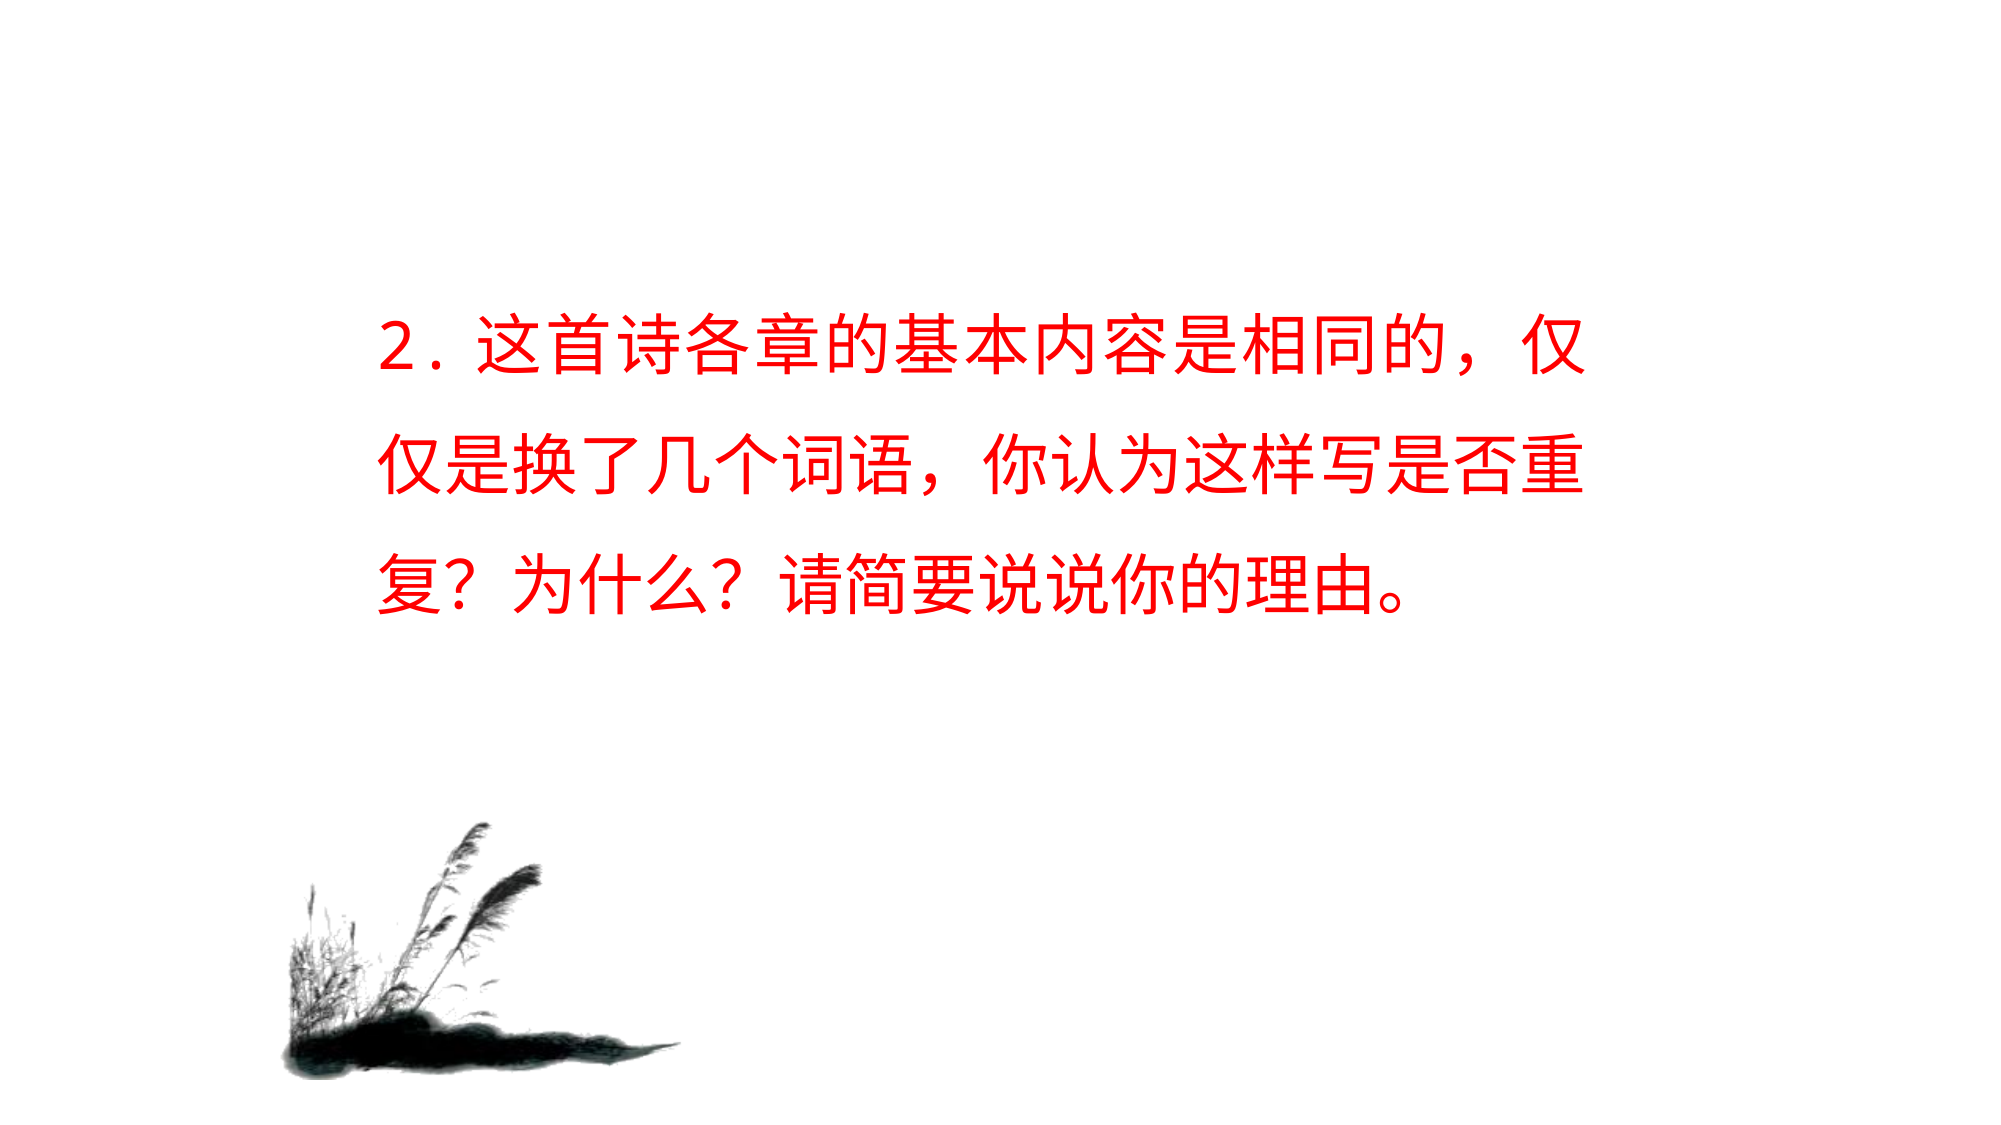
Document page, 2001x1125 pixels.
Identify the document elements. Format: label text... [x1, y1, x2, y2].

text_box 2.这首诗各章的基本内容是相同的，仅仅是换了几个词语，你认为这样写是否重复？为什么？请简要说说你的理由。 [362, 255, 1603, 631]
picture [279, 798, 686, 1080]
